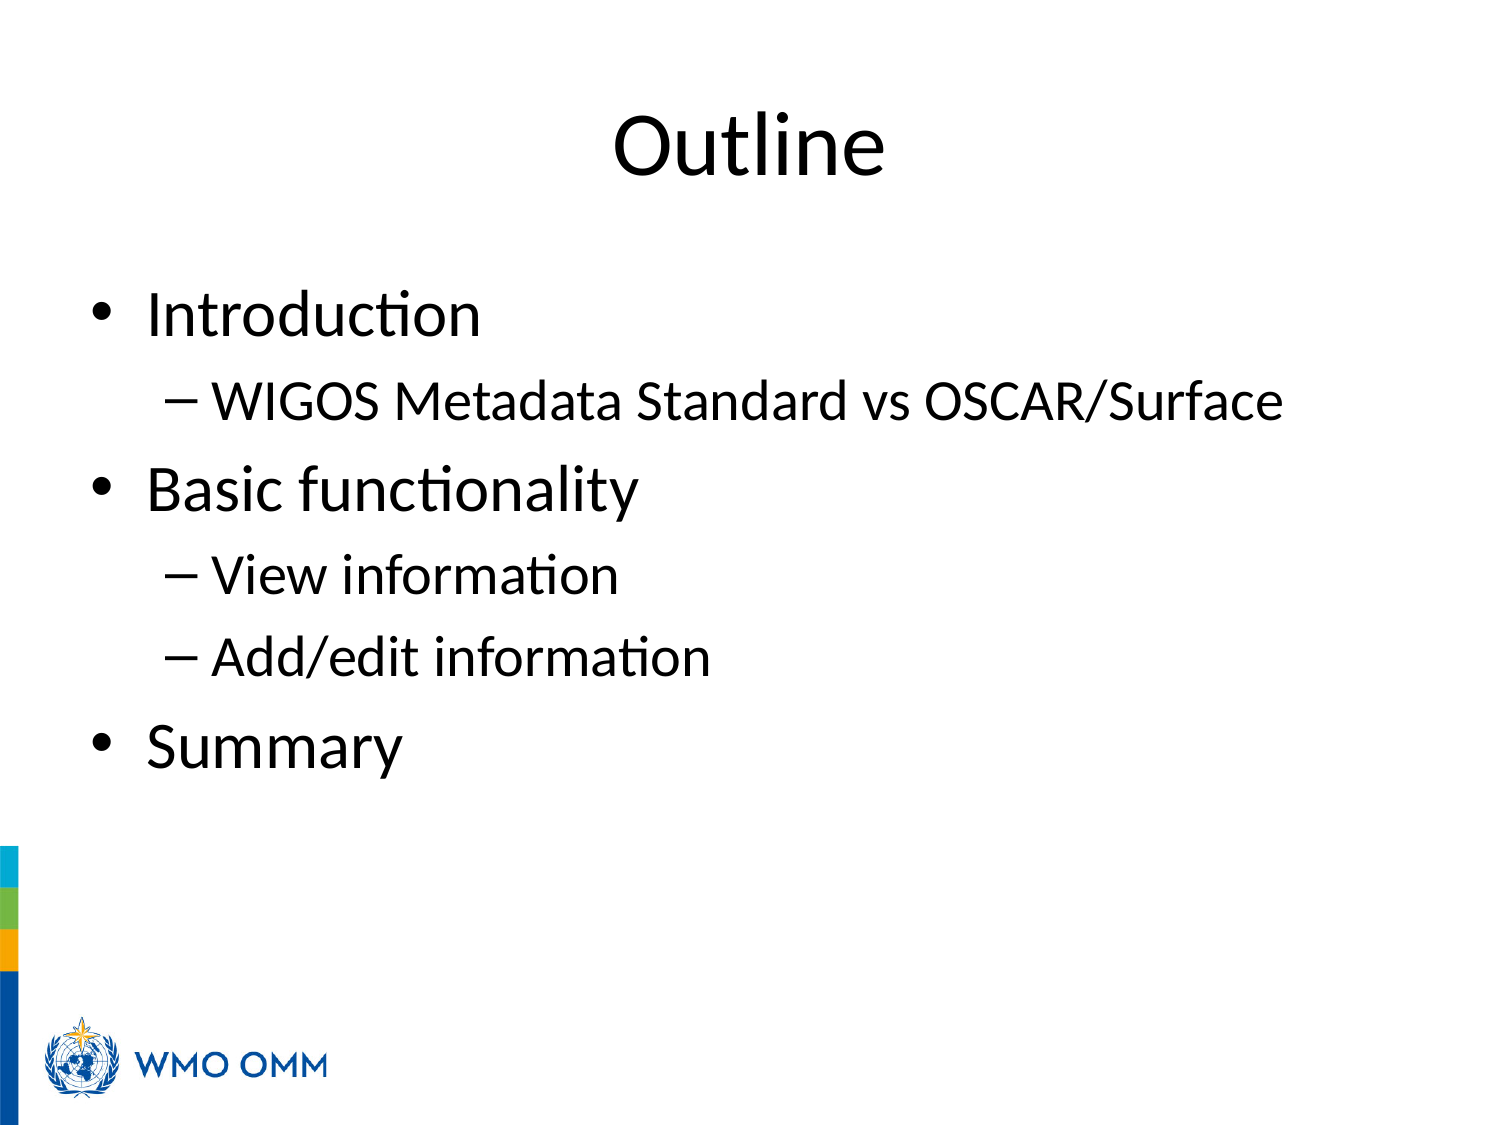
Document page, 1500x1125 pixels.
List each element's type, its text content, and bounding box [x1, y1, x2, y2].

list Introduction WIGOS Metadata Standard vs OSCAR/Surface Basic functionality View information Add/edit information Summary [75, 262, 1425, 1005]
picture [0, 845, 327, 1125]
title Outline [75, 45, 1425, 233]
